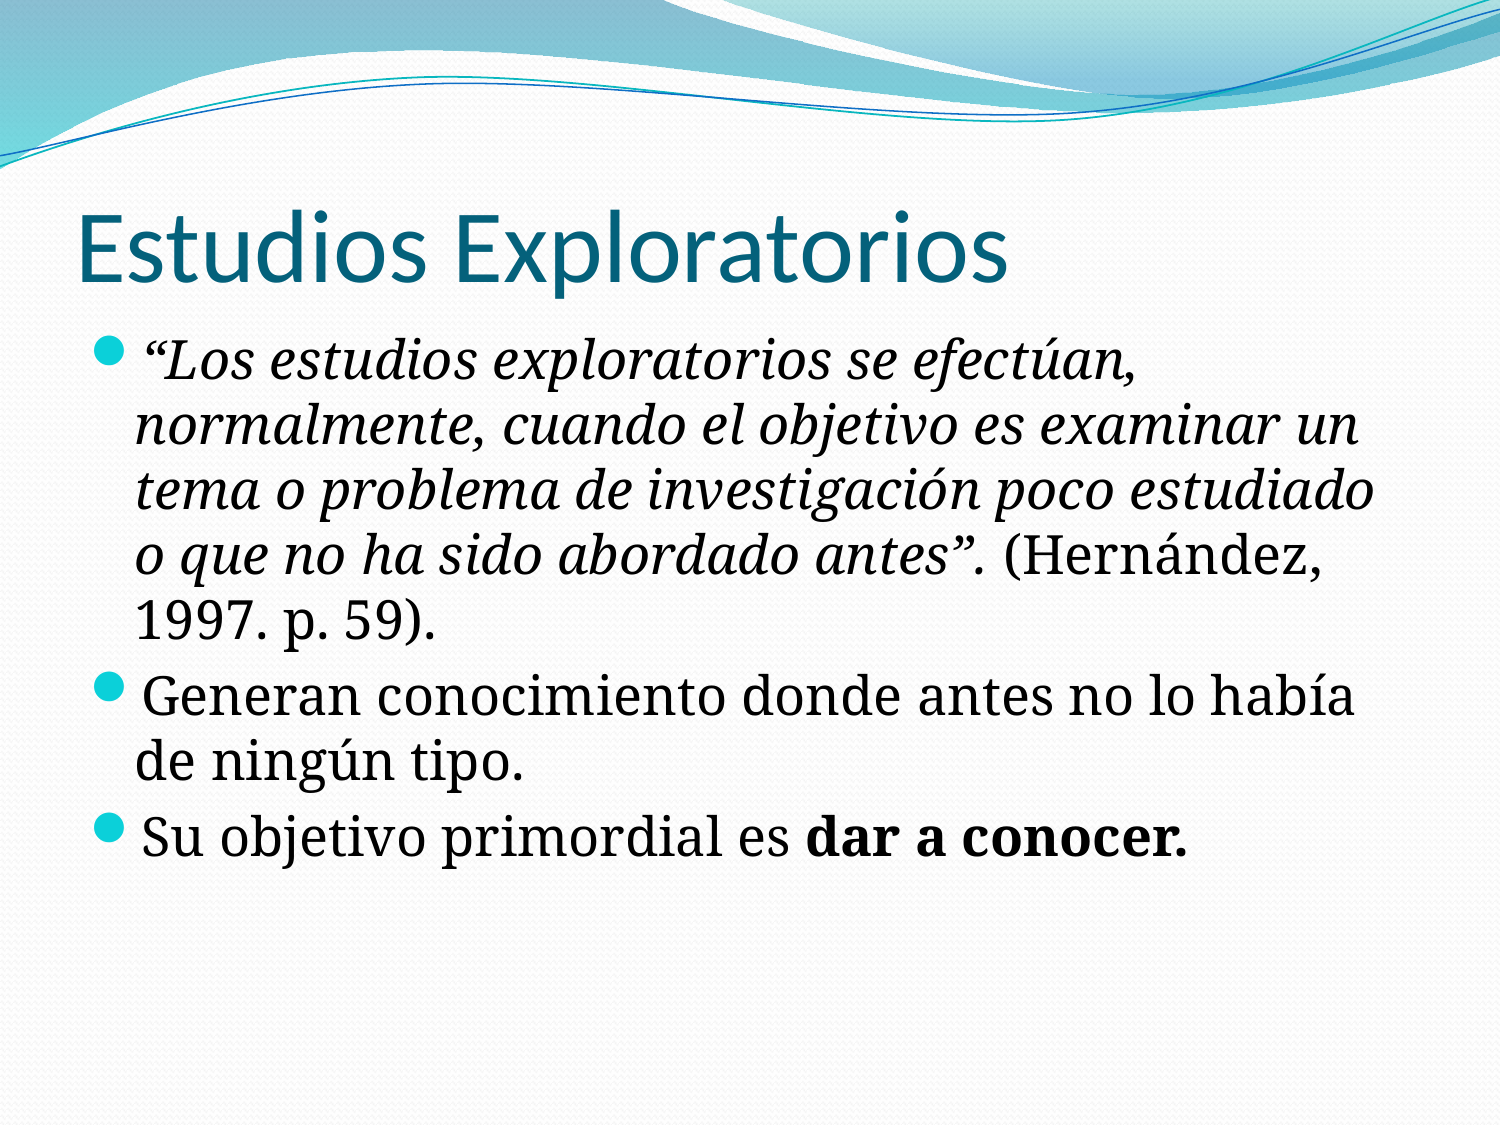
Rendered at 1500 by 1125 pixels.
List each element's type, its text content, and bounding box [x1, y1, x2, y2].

title Estudios Exploratorios [75, 115, 1425, 303]
list “Los estudios exploratorios se efectúan, normalmente, cuando el objetivo es examinar un tema o problema de investigación poco estudiado o que no ha sido abordado antes”. (Hernández, 1997. p. 59). Generan conocimiento donde antes no lo había de ningún tipo. Su objetivo primordial es dar a conocer. [75, 317, 1425, 1038]
